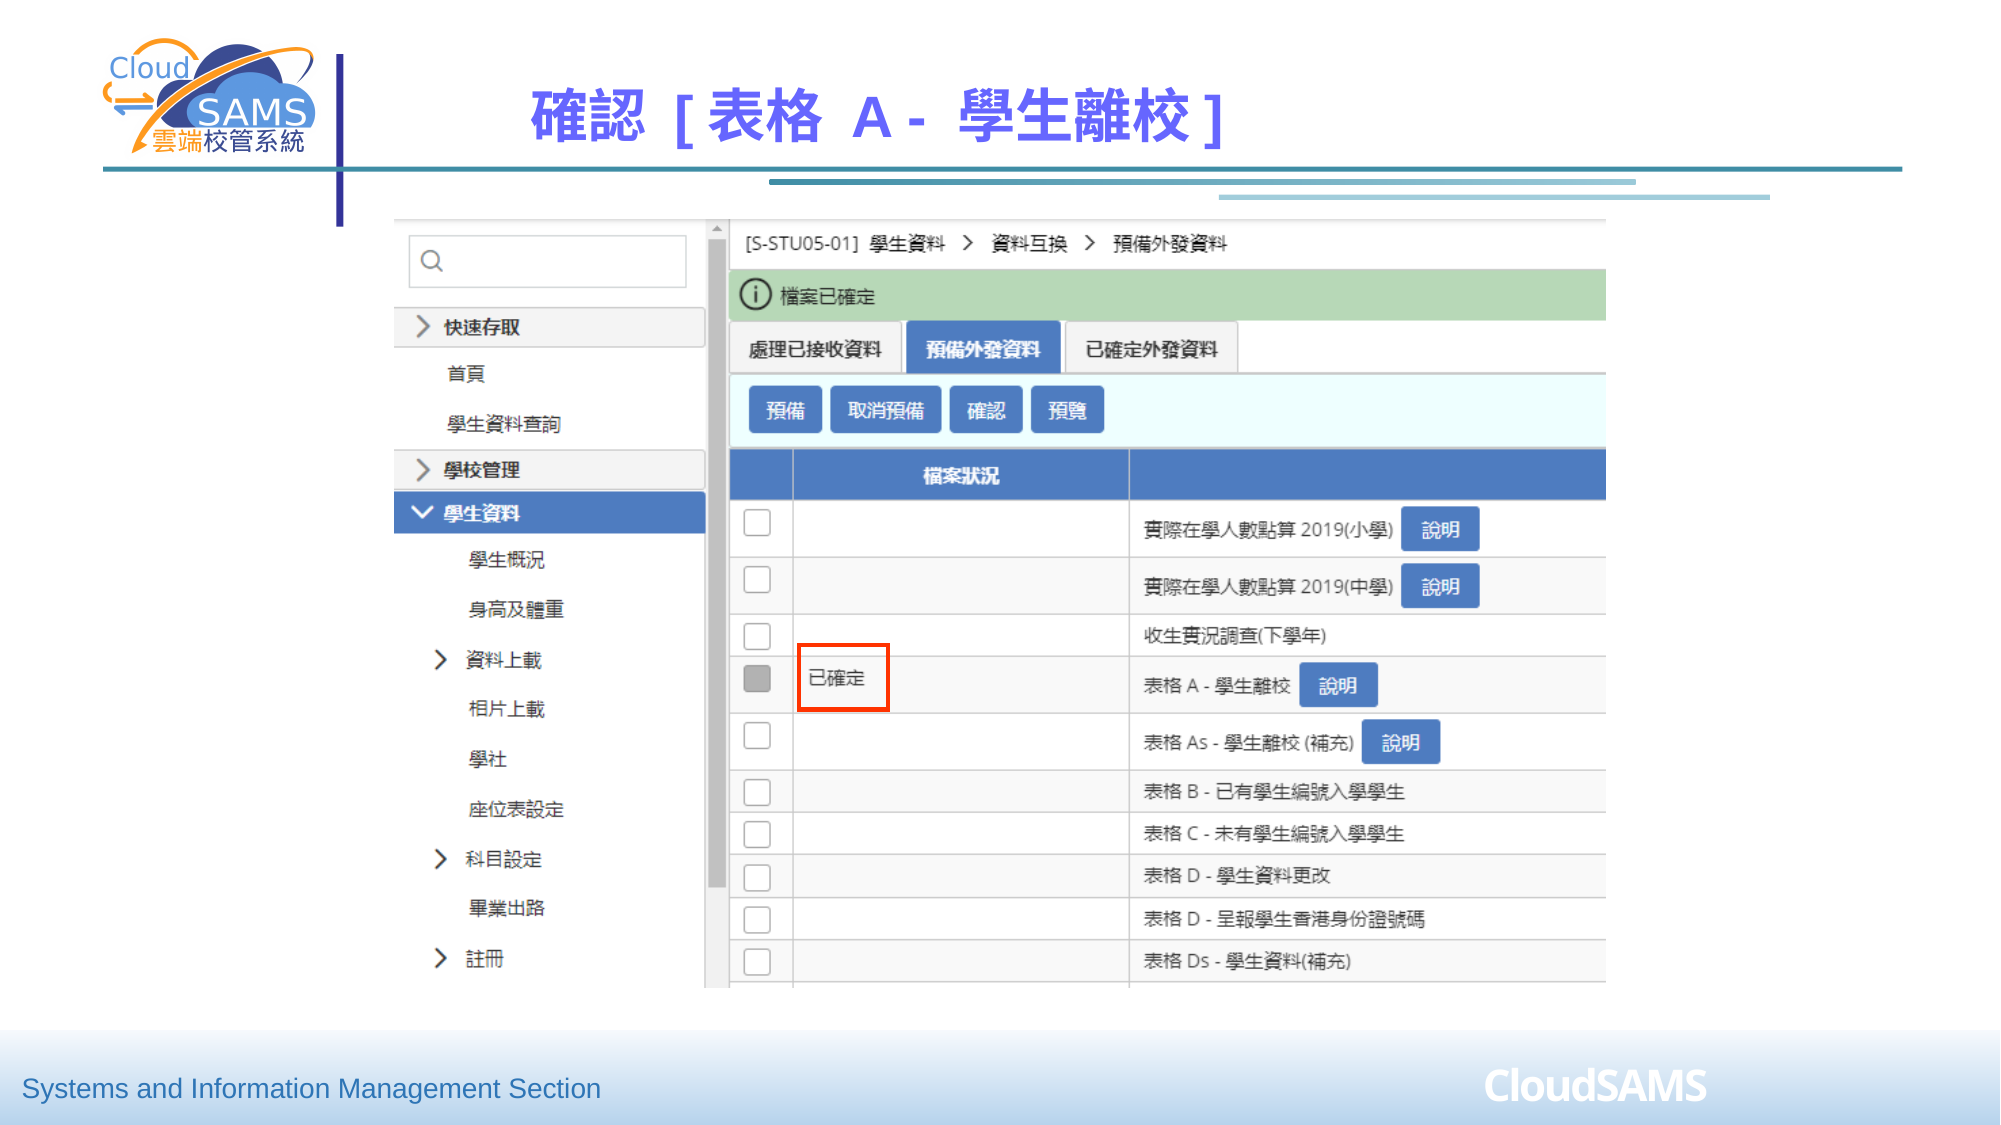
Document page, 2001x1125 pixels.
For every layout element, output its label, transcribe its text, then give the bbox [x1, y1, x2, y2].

text_box 確認 [表格 A - 學生離校] [515, 31, 1691, 157]
picture [87, 7, 349, 175]
picture [394, 219, 1606, 988]
